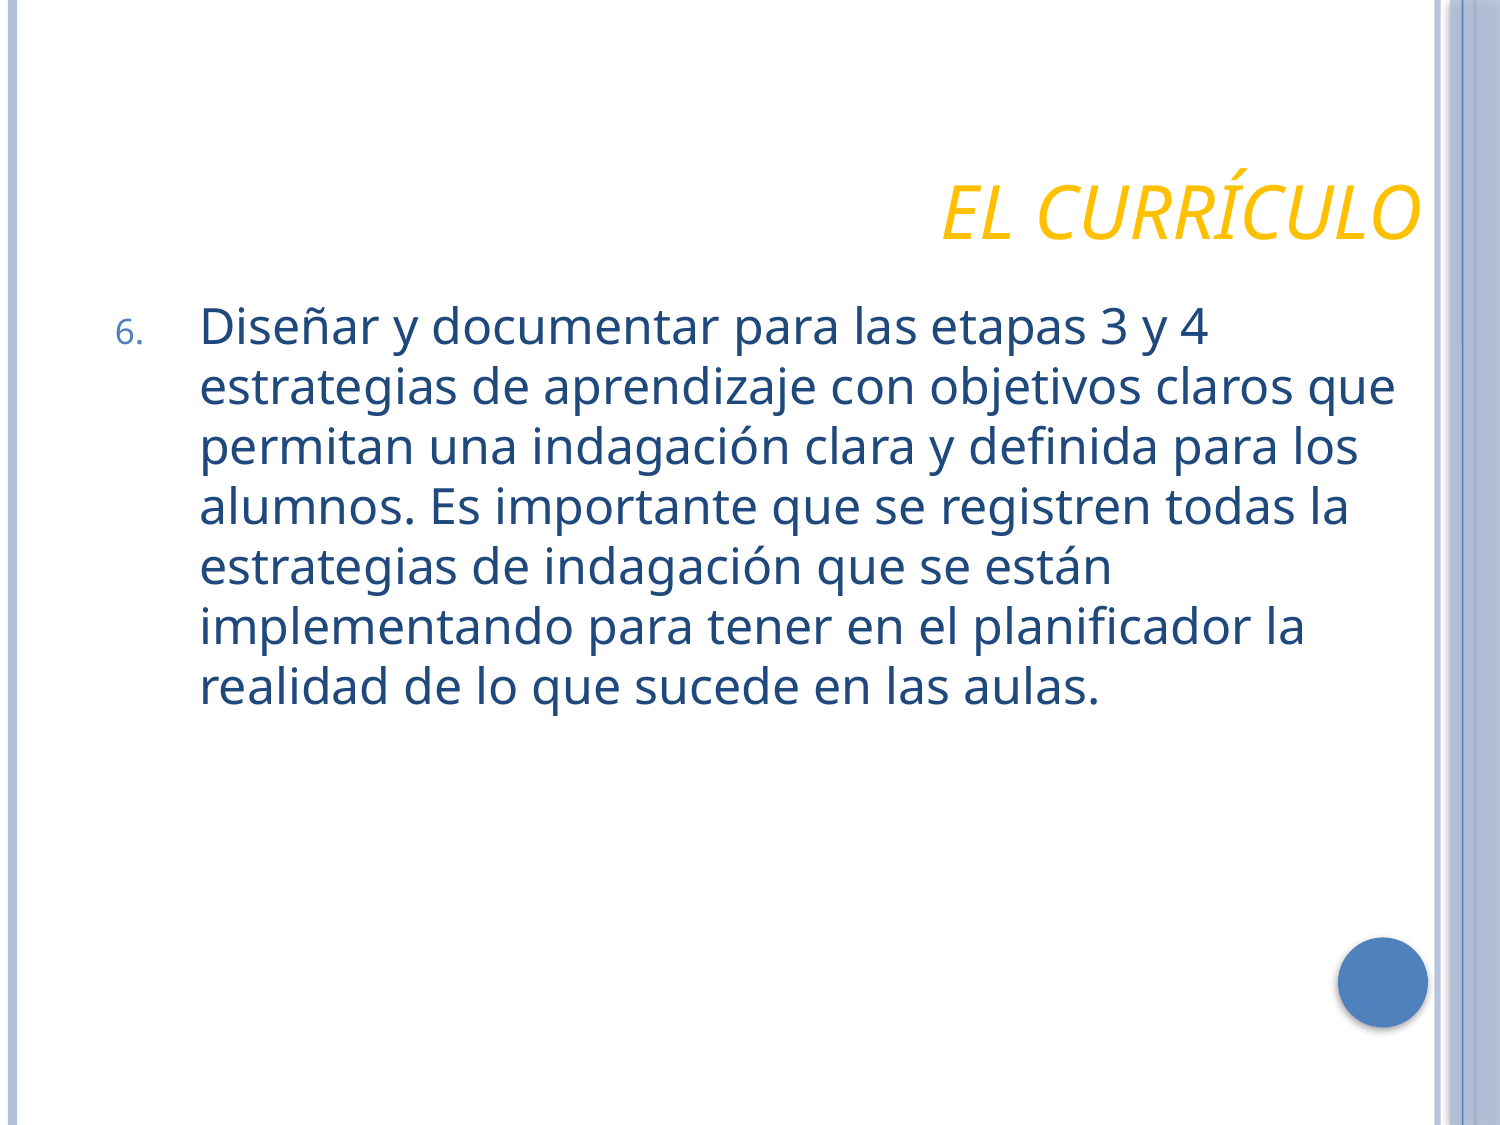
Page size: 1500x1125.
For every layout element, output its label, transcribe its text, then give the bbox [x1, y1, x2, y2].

title El Currículo [99, 62, 1438, 263]
list Diseñar y documentar para las etapas 3 y 4 estrategias de aprendizaje con objetivos claros que permitan una indagación clara y definida para los alumnos. Es importante que se registren todas la estrategias de indagación que se están implementando para tener en el planificador la realidad de lo que sucede en las aulas. [99, 287, 1413, 975]
